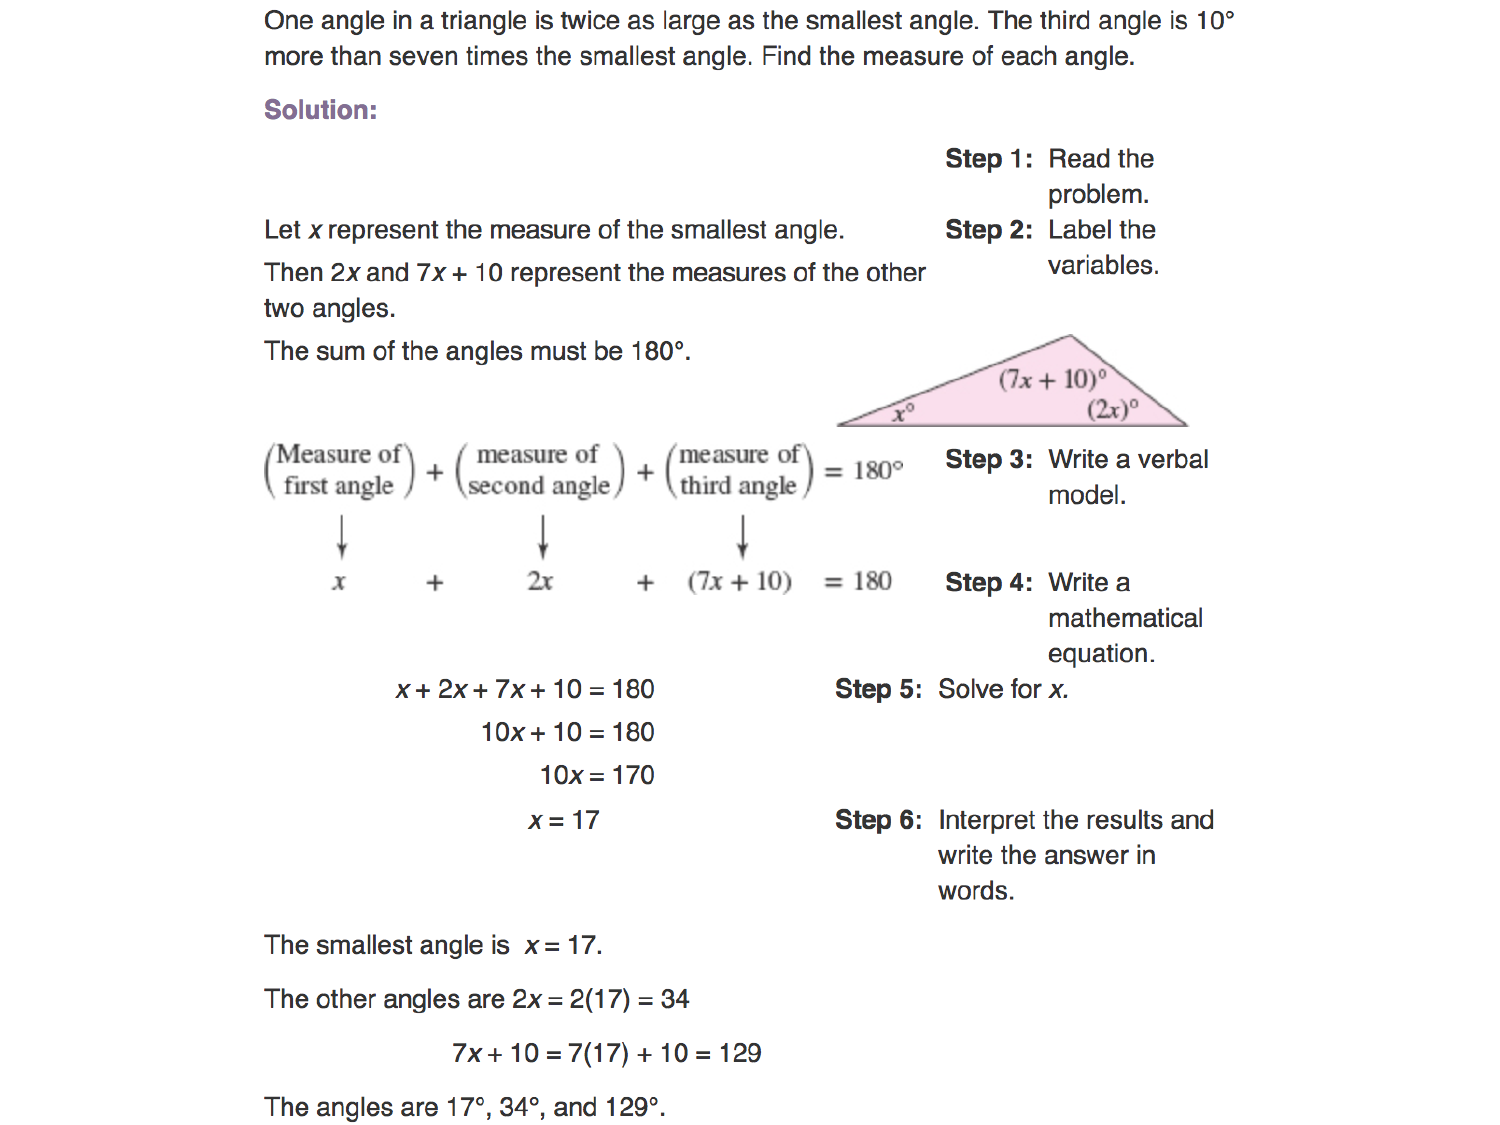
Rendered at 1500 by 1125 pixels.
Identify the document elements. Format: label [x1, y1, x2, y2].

list [0, 0, 1500, 1125]
